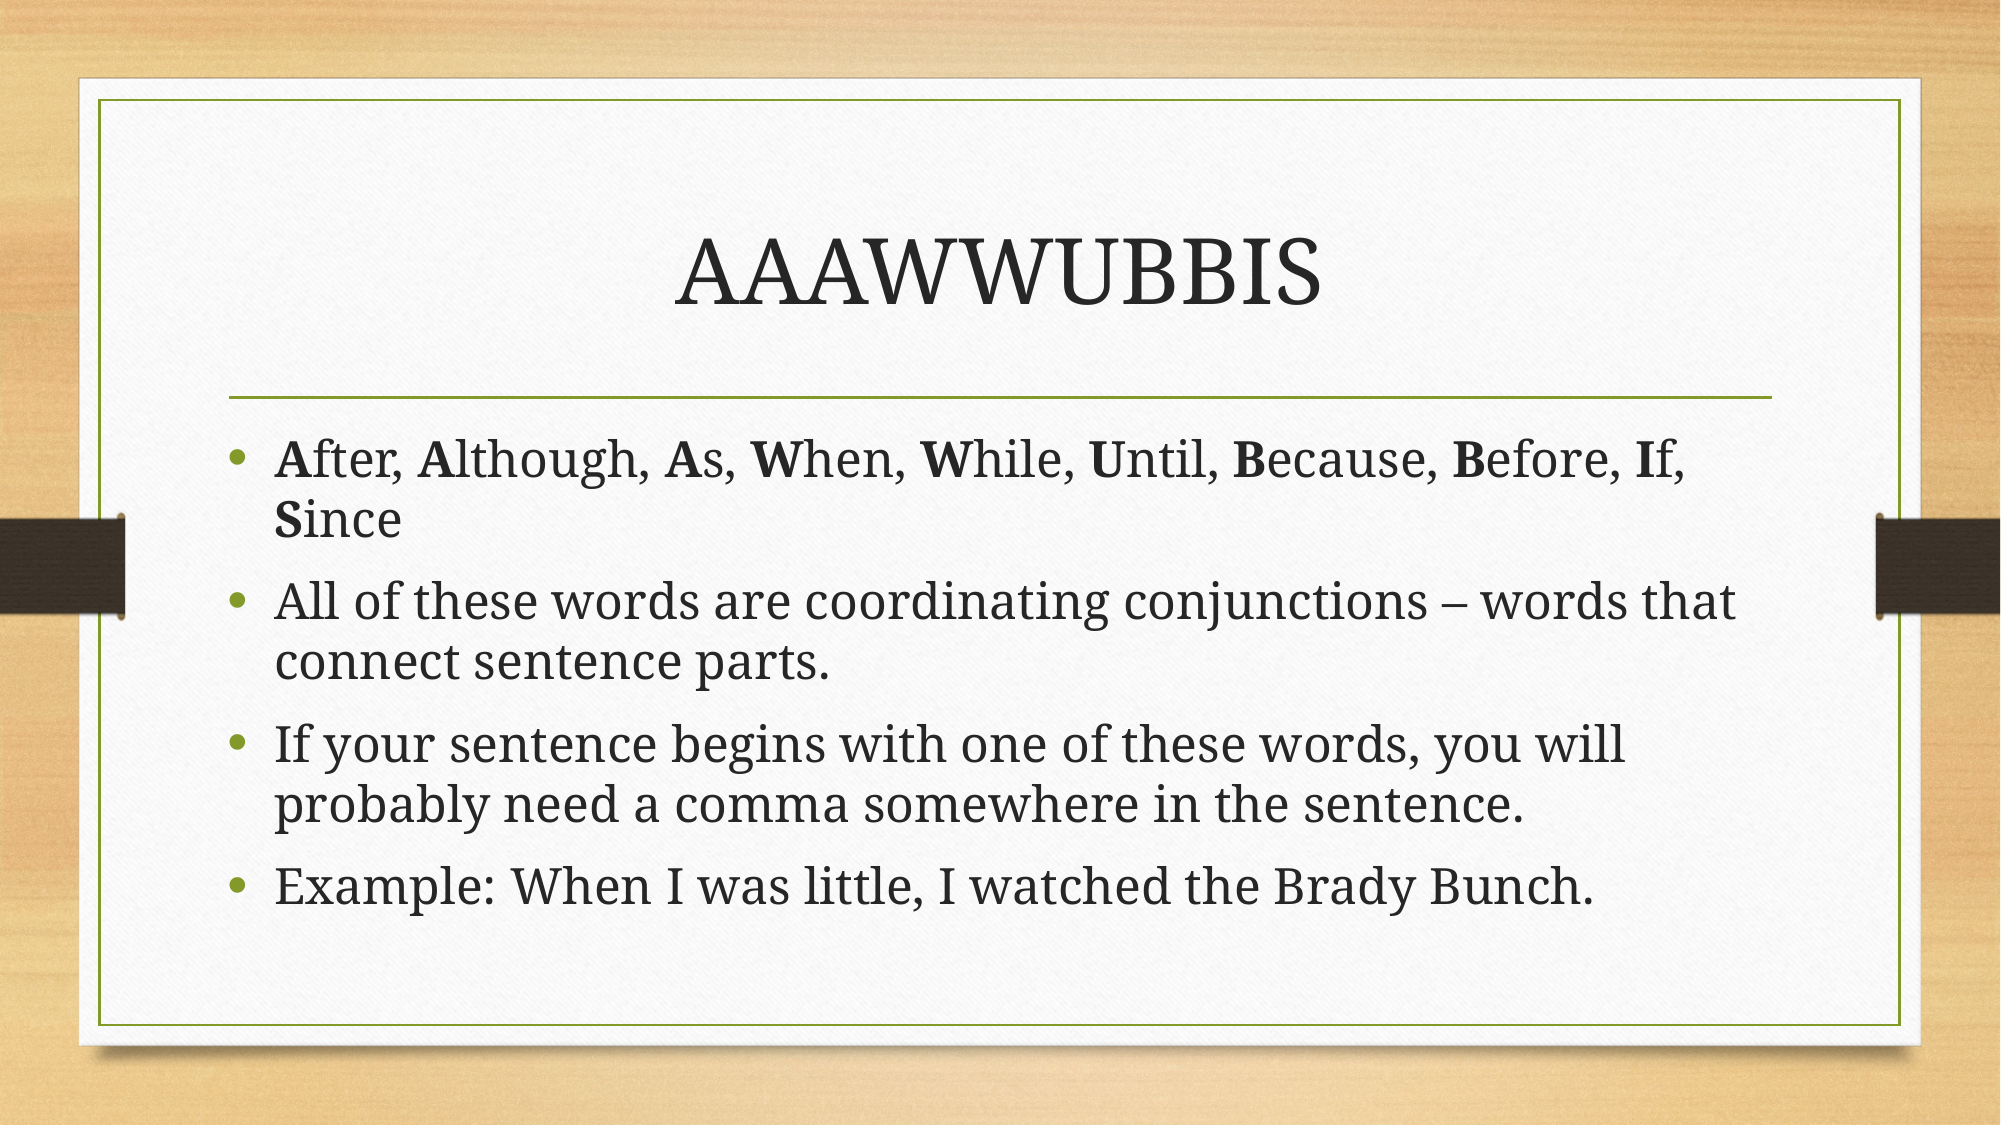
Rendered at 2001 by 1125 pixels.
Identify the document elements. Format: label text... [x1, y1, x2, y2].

title AAAWWUBBIS [212, 161, 1788, 375]
list After, Although, As, When, While, Until, Because, Before, If, Since All of these words are coordinating conjunctions – words that connect sentence parts. If your sentence begins with one of these words, you will probably need a comma somewhere in the sentence. Example: When I was little, I watched the Brady Bunch. [212, 419, 1788, 964]
picture [0, 0, 2001, 1125]
